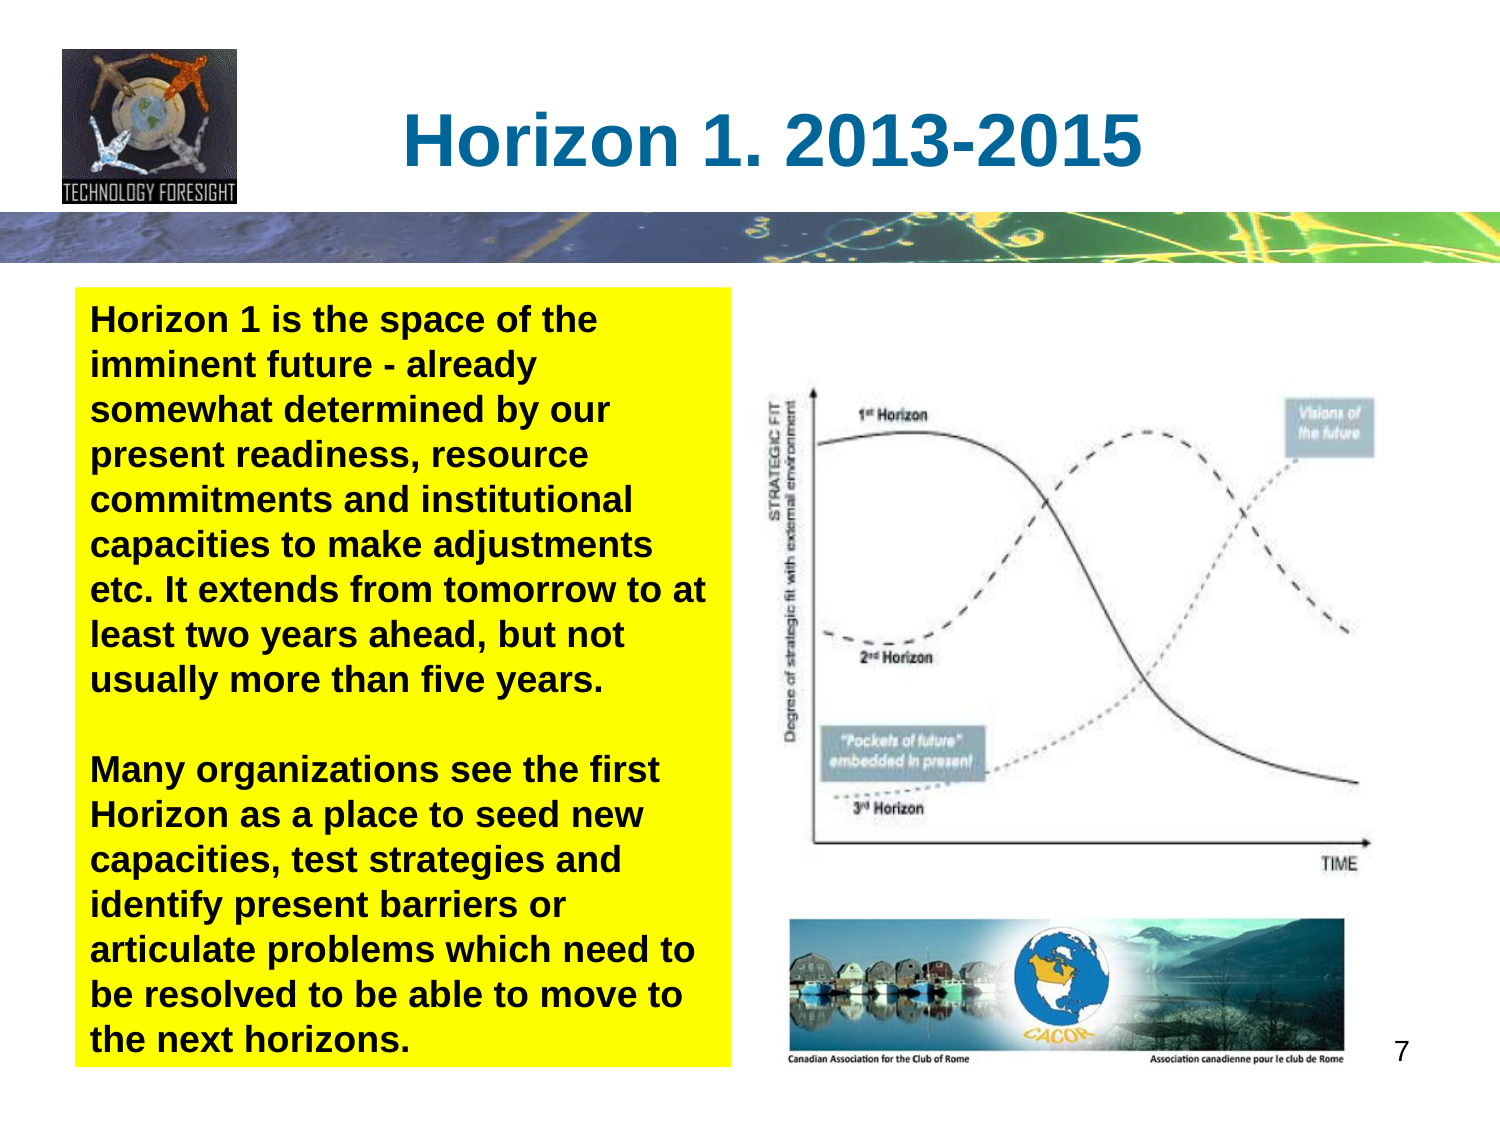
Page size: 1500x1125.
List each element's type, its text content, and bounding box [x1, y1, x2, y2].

picture [772, 912, 1361, 1071]
picture [62, 49, 237, 204]
slide_number 7 [1074, 1024, 1426, 1103]
picture [730, 362, 1403, 893]
picture [0, 212, 1500, 263]
text_box Horizon 1 is the space of the imminent future - already somewhat determined by our present readiness, resource commitments and institutional capacities to make adjustments etc. It extends from tomorrow to at least two years ahead, but not usually more than five years. Many organizations see the first Horizon as a place to seed new capacities, test strategies and identify present barriers or articulate problems which need to be resolved to be able to move to the next horizons. [75, 287, 732, 1068]
title Horizon 1. 2013-2015 [348, 59, 1199, 215]
